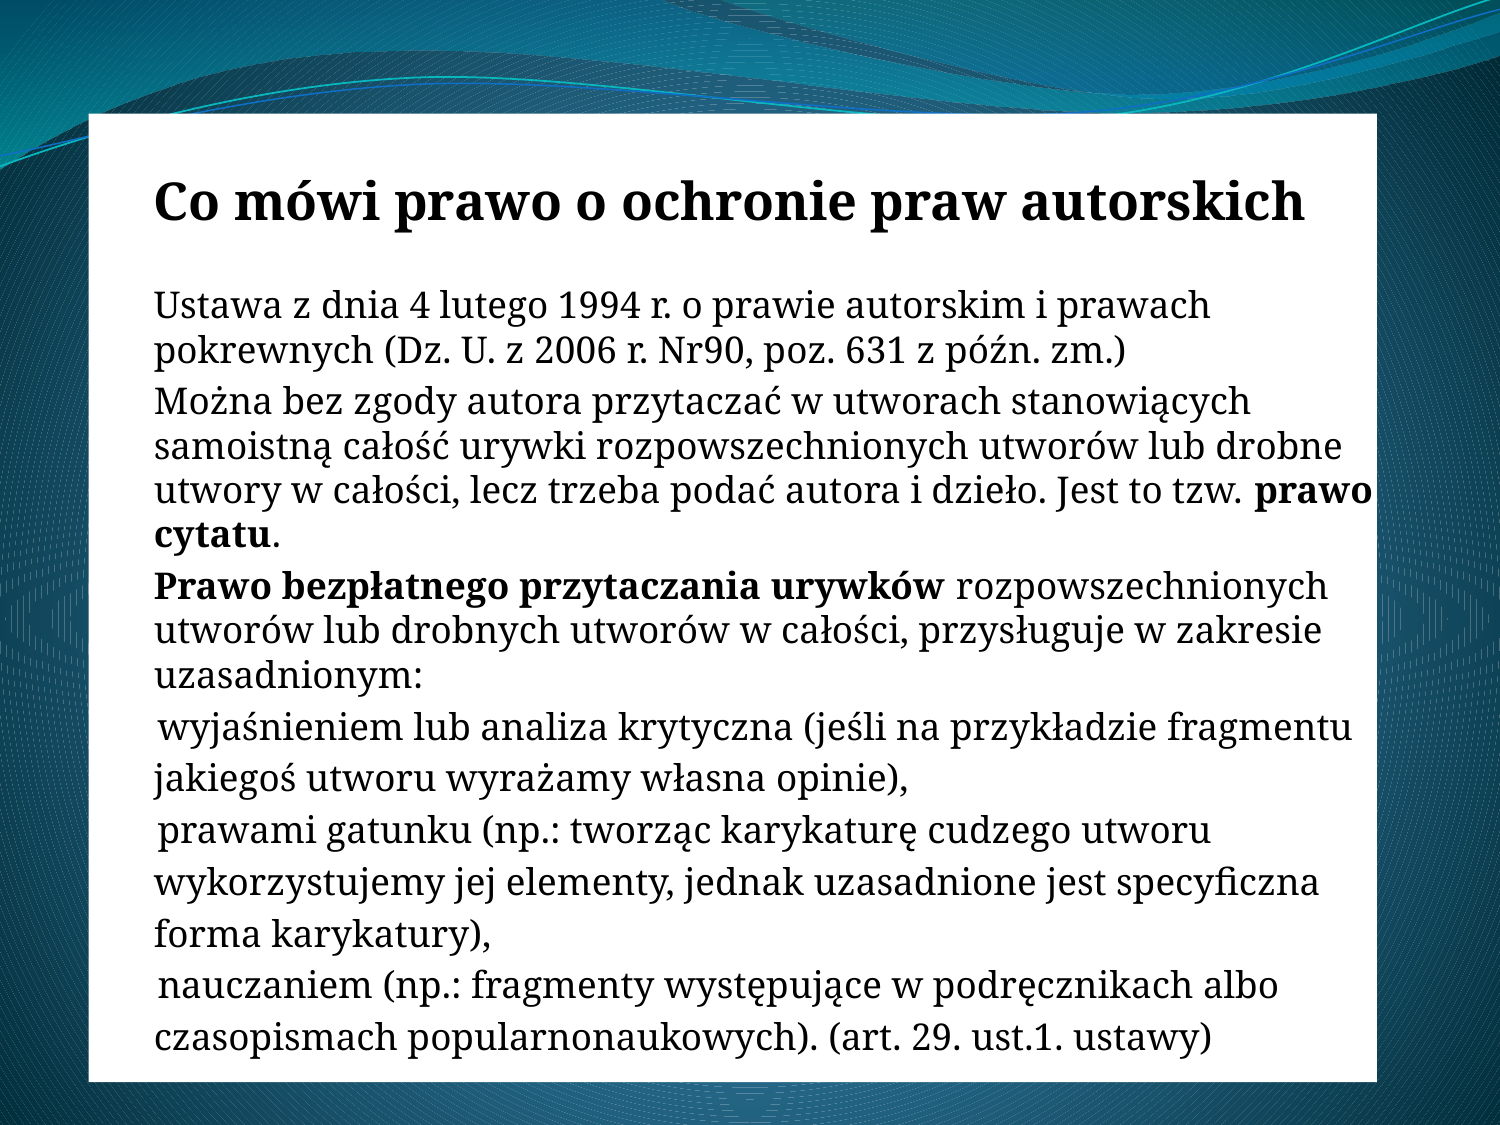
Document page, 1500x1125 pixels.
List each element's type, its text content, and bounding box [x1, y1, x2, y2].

subtitle Co mówi prawo o ochronie praw autorskich Ustawa z dnia 4 lutego 1994 r. o prawie autorskim i prawach pokrewnych (Dz. U. z 2006 r. Nr90, poz. 631 z późn. zm.) Można bez zgody autora przytaczać w utworach stanowiących samoistną całość urywki rozpowszechnionych utworów lub drobne utwory w całości, lecz trzeba podać autora i dzieło. Jest to tzw. prawo cytatu. Prawo bezpłatnego przytaczania urywków rozpowszechnionych utworów lub drobnych utworów w całości, przysługuje w zakresie uzasadnionym: wyjaśnieniem lub analiza krytyczna (jeśli na przykładzie fragmentu jakiegoś utworu wyrażamy własna opinie), prawami gatunku (np.: tworząc karykaturę cudzego utworu wykorzystujemy jej elementy, jednak uzasadnione jest specyficzna forma karykatury), nauczaniem (np.: fragmenty występujące w podręcznikach albo czasopismach popularnonaukowych). (art. 29. ust.1. ustawy) [88, 113, 1378, 1083]
